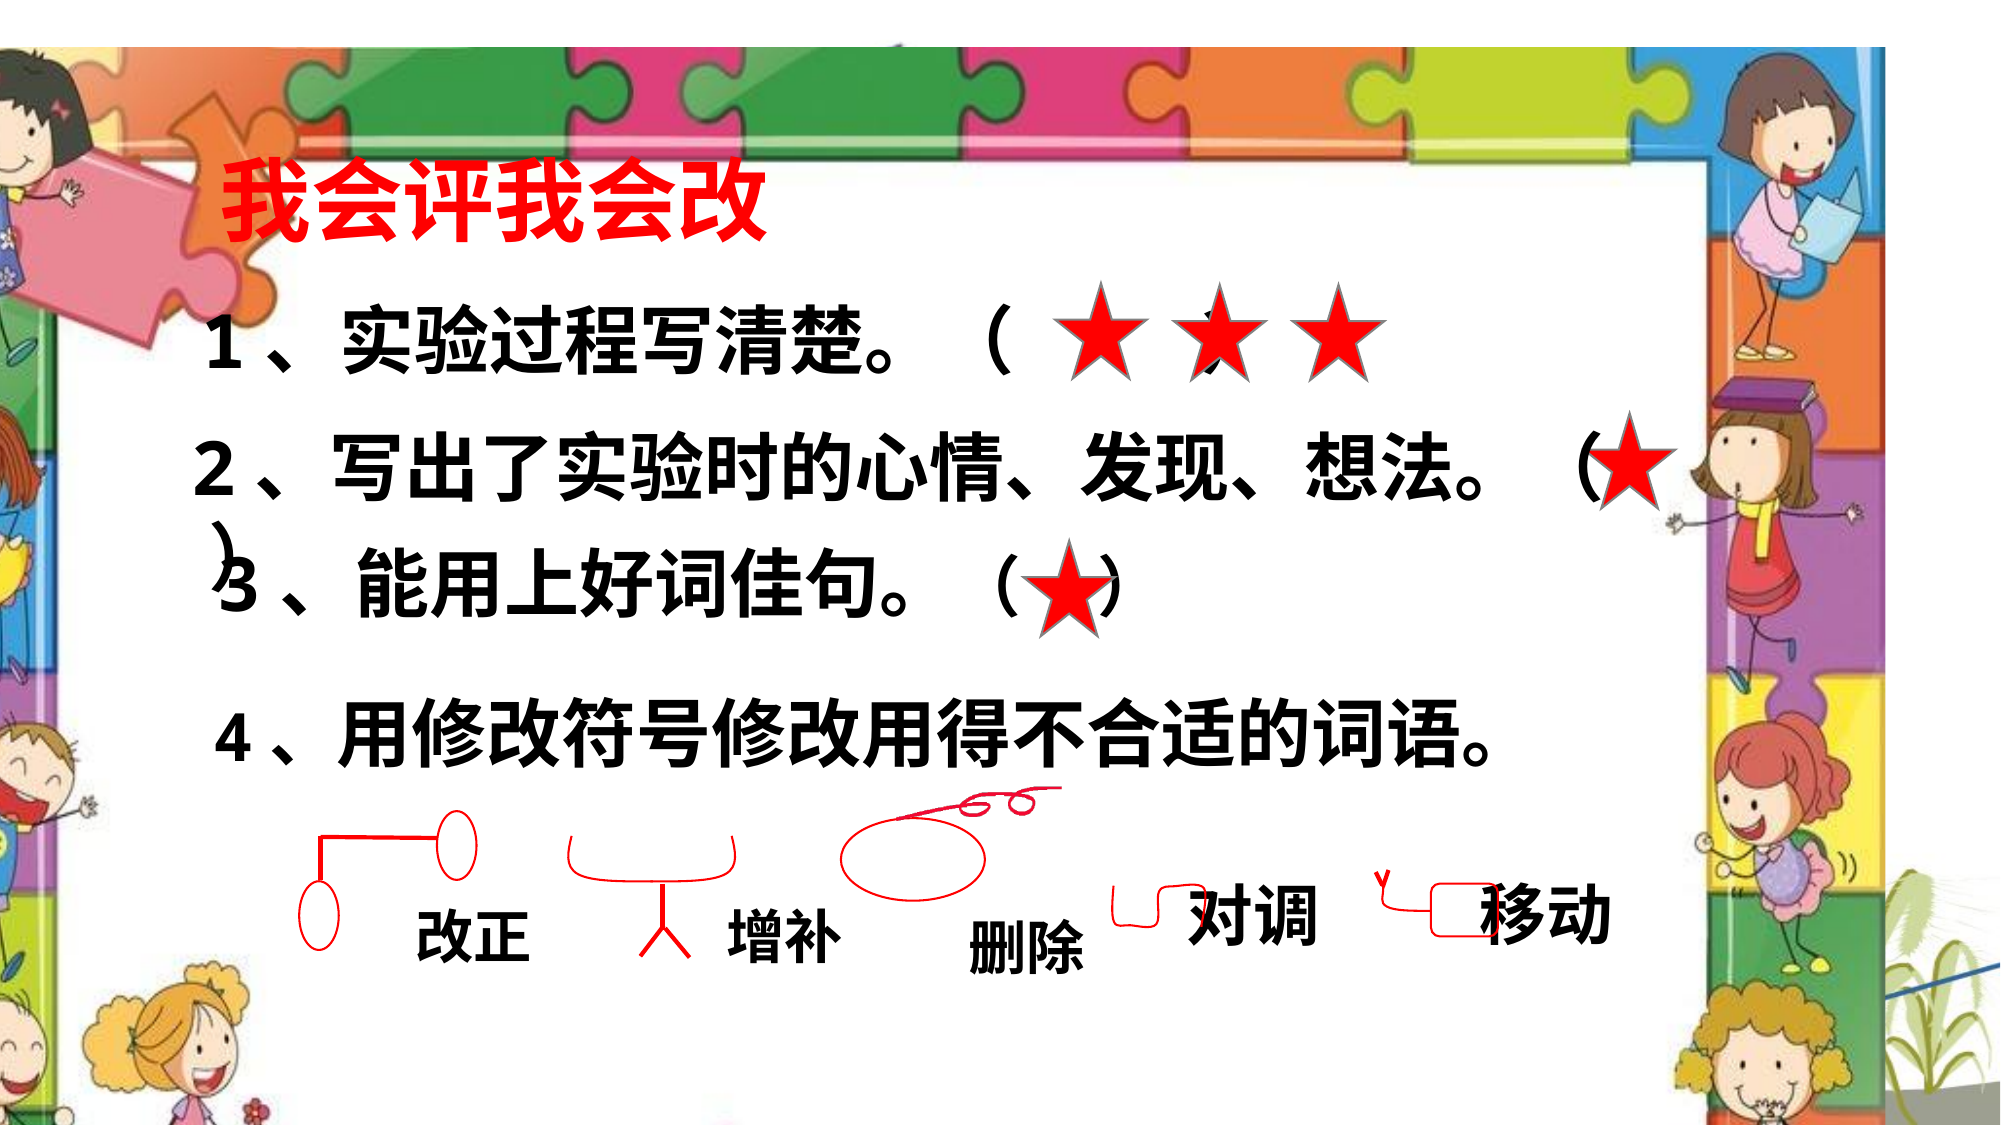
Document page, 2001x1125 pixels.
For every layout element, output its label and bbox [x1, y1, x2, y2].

text_box [299, 811, 477, 950]
text_box [568, 835, 736, 958]
text_box [840, 781, 1063, 901]
picture [0, 0, 2001, 1125]
text_box [1096, 771, 1677, 961]
